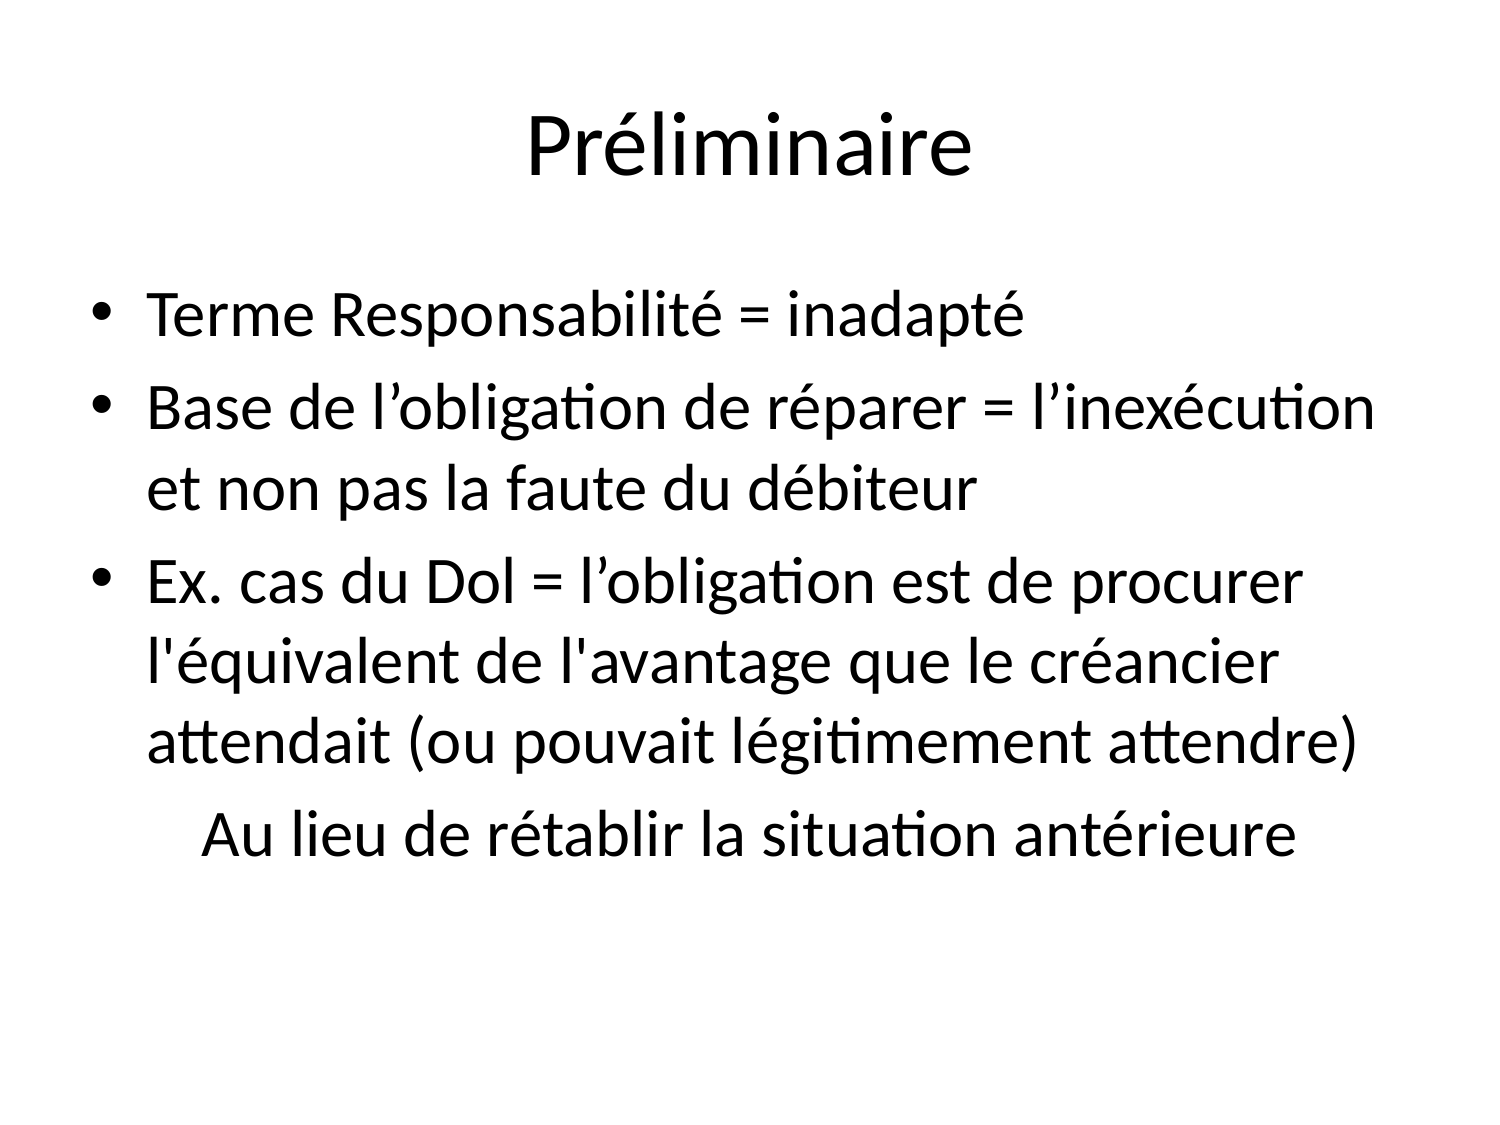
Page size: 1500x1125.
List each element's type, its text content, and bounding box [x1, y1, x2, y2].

list Terme Responsabilité = inadapté Base de l’obligation de réparer = l’inexécution et non pas la faute du débiteur Ex. cas du Dol = l’obligation est de procurer l'équivalent de l'avantage que le créancier attendait (ou pouvait légitimement attendre) Au lieu de rétablir la situation antérieure [75, 262, 1425, 1005]
title Préliminaire [75, 45, 1425, 233]
